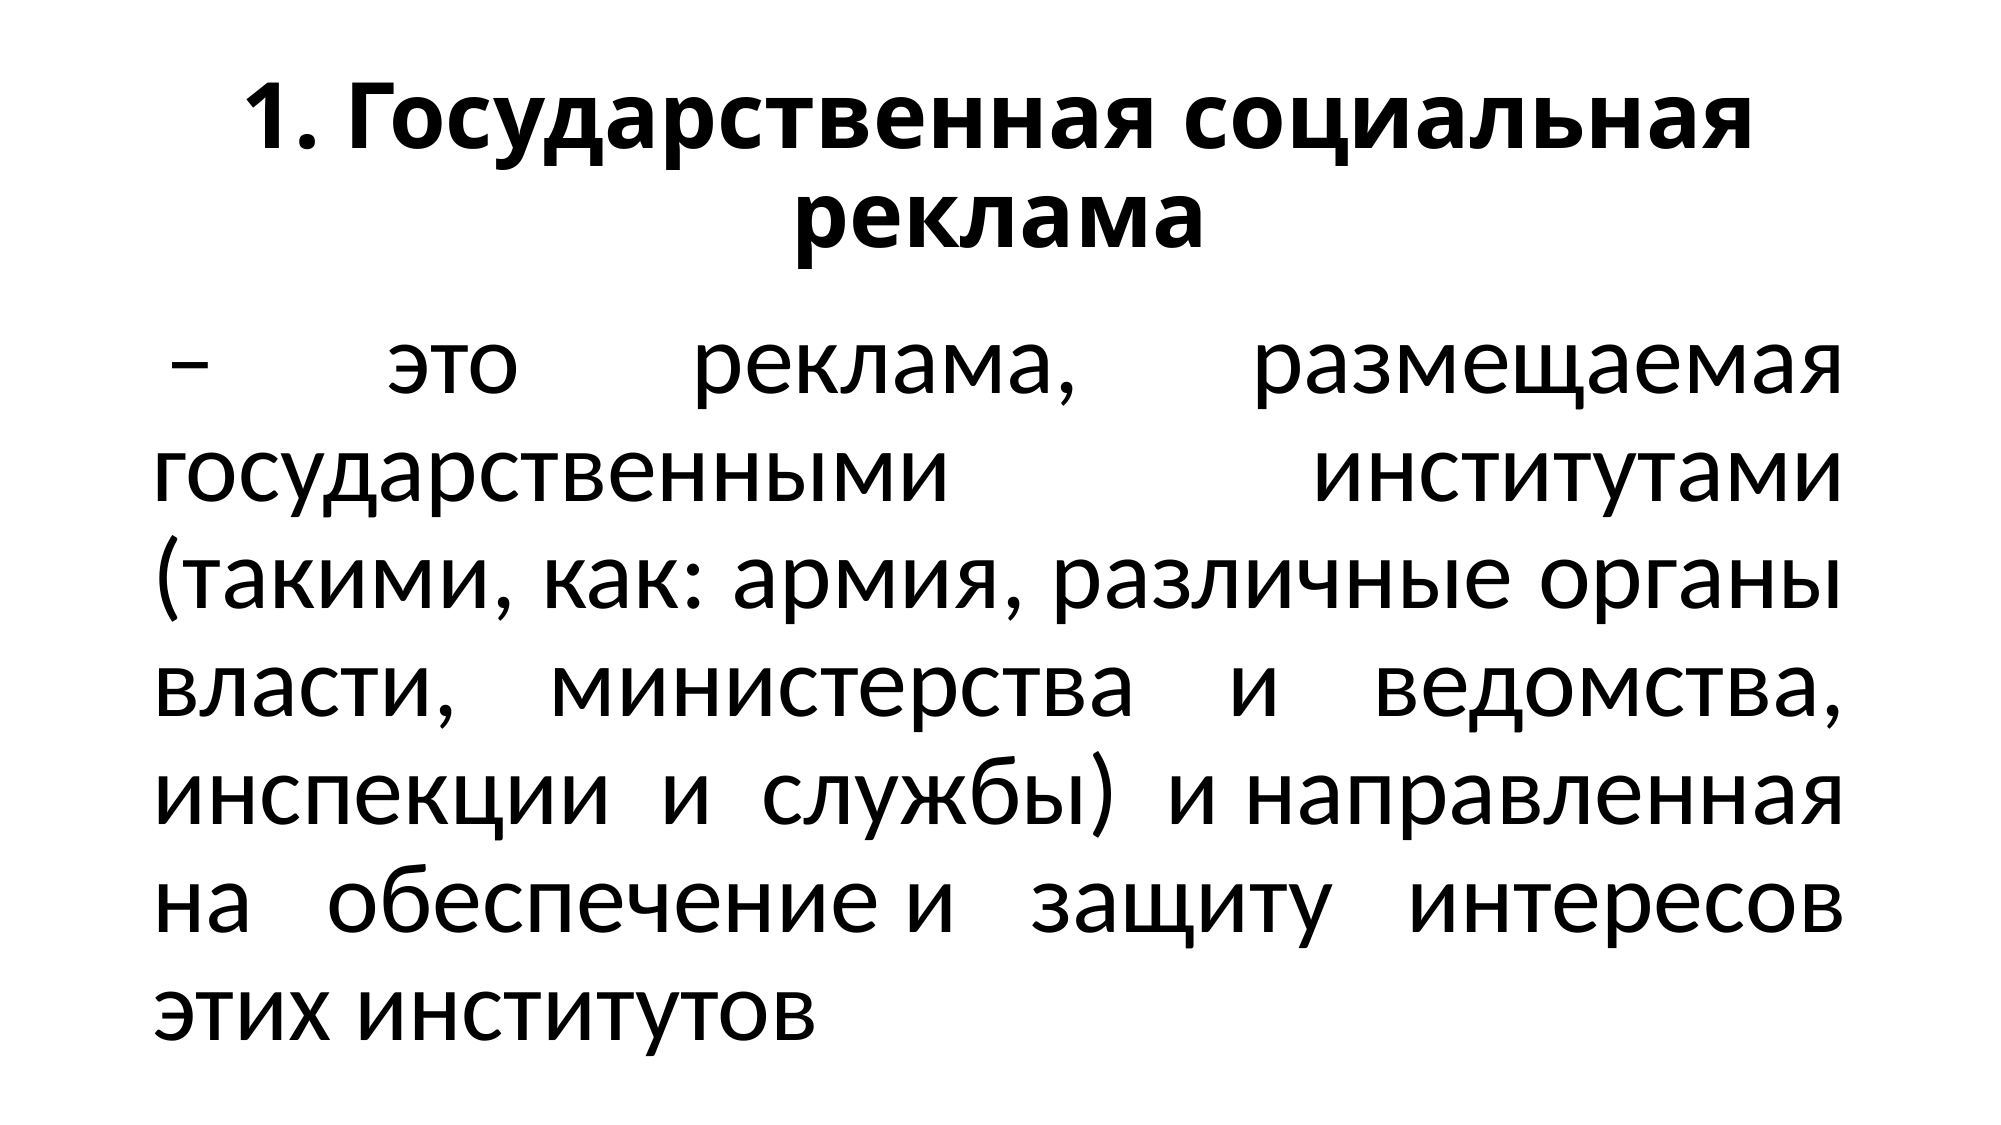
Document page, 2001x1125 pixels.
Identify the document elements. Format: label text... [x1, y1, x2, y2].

title 1. Государственная социальная реклама [137, 59, 1863, 278]
list – это реклама, размещаемая государственными институтами (такими, как: армия, различные органы власти, министерства и ведомства, инспекции и службы) и направленная на обеспечение и защиту интересов этих институтов [137, 299, 1863, 1125]
